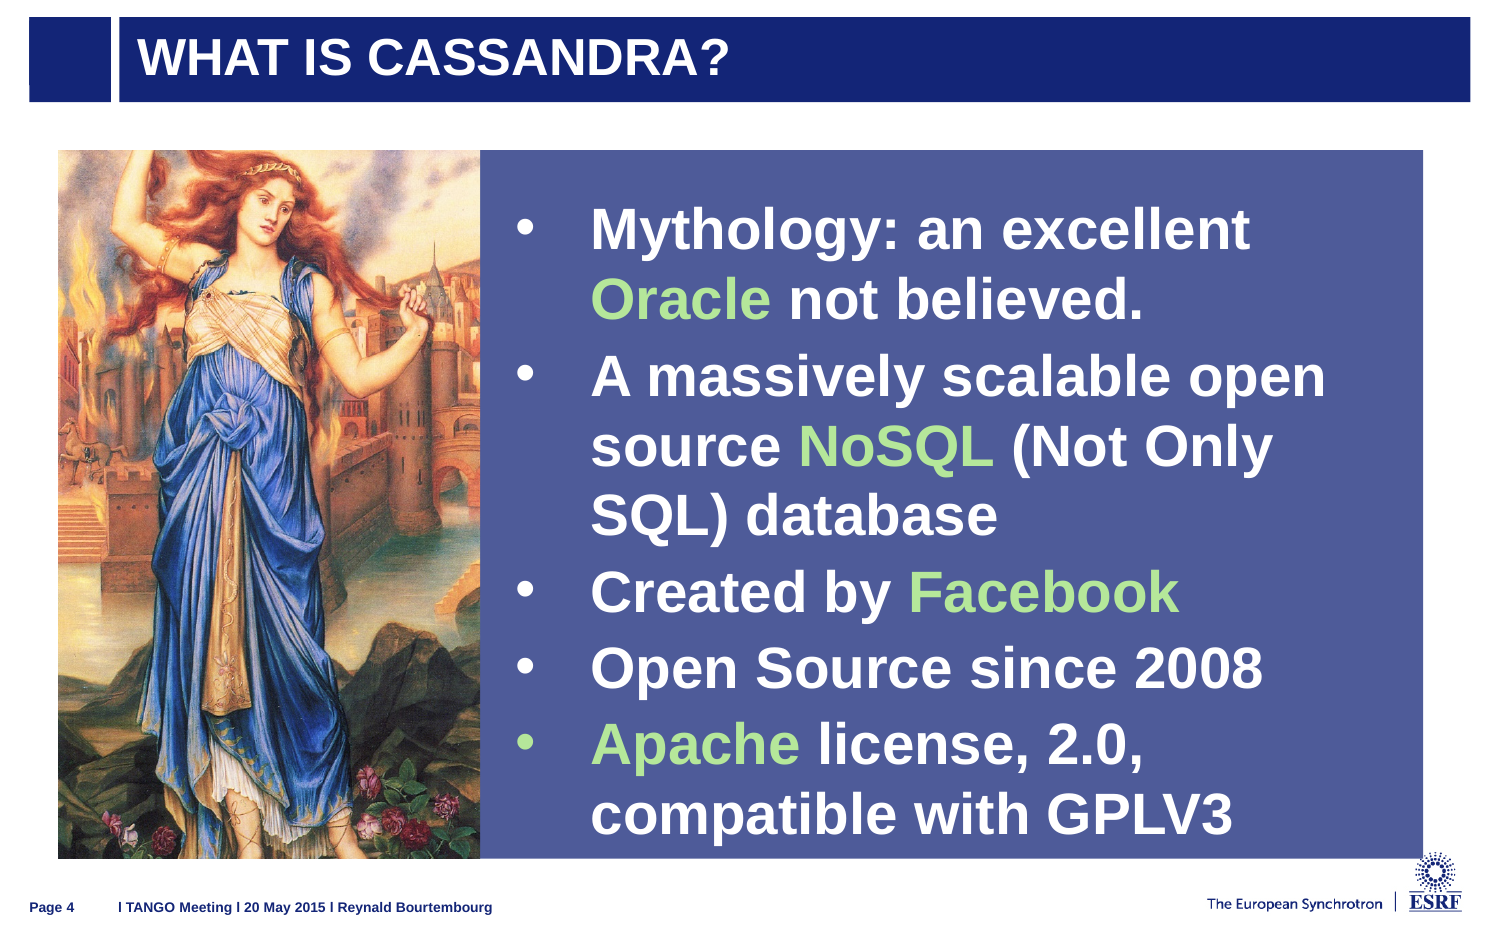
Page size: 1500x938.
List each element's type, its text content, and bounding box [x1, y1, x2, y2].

slide_number Page 4 [29, 886, 98, 916]
list Mythology: an excellent Oracle not believed. A massively scalable open source NoSQL (Not Only SQL) database Created by Facebook Open Source since 2008 Apache license, 2.0, compatible with GPLV3 [481, 150, 1424, 859]
footer l TANGO Meeting l 20 May 2015 l Reynald Bourtembourg [118, 886, 1122, 916]
title What is Cassandra? [119, 17, 1471, 103]
picture [1175, 831, 1500, 938]
picture [57, 149, 481, 859]
